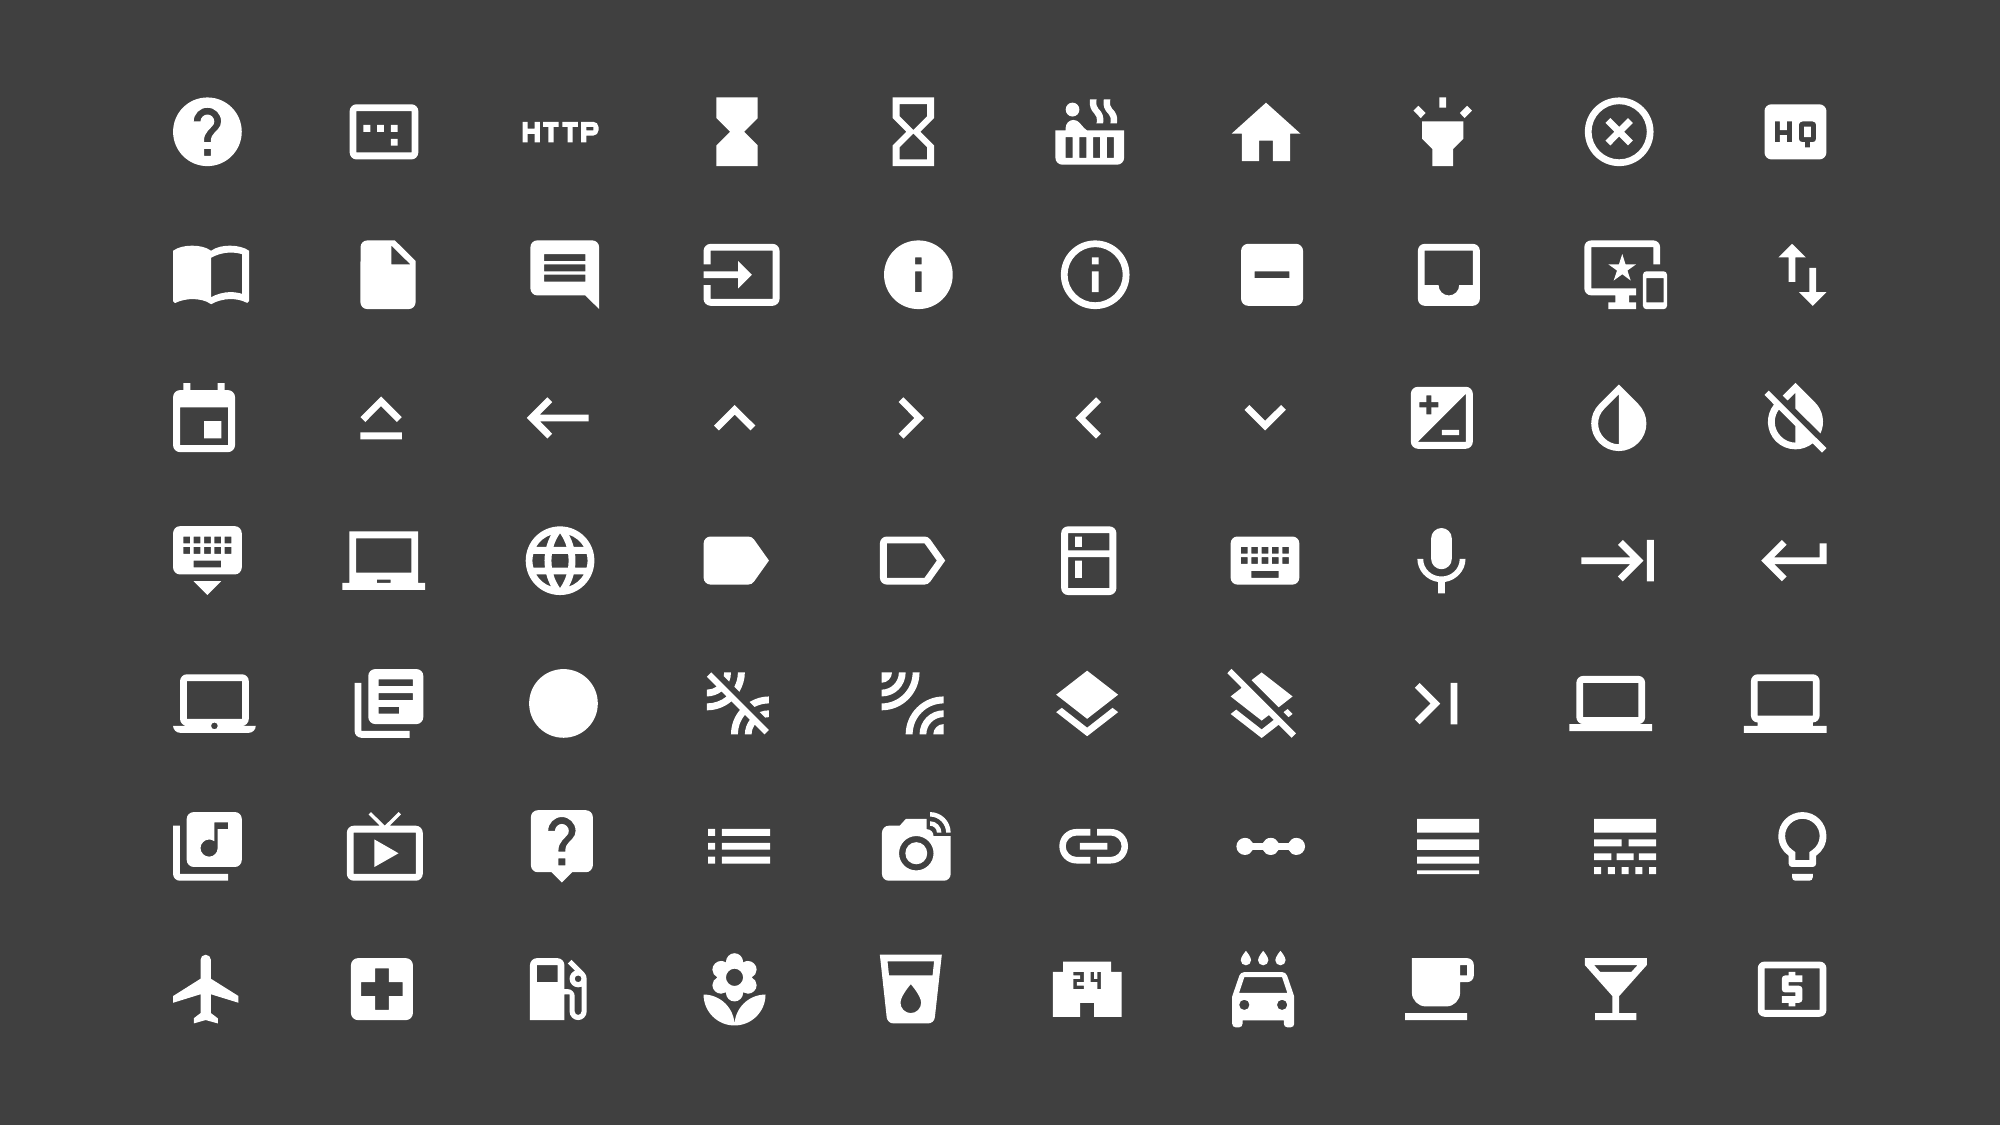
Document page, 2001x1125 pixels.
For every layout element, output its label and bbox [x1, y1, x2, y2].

text_box [530, 810, 593, 883]
text_box [1059, 828, 1091, 864]
text_box [721, 856, 771, 864]
text_box [1089, 99, 1104, 124]
text_box [721, 828, 771, 836]
text_box [1584, 240, 1661, 310]
text_box [173, 825, 229, 881]
text_box [1581, 539, 1644, 582]
text_box [1417, 558, 1466, 594]
text_box [1621, 867, 1629, 875]
text_box [173, 526, 242, 575]
text_box [1439, 97, 1447, 108]
text_box [1417, 243, 1480, 306]
text_box [525, 526, 595, 596]
text_box [173, 245, 250, 305]
text_box [1236, 837, 1306, 855]
text_box [881, 818, 951, 881]
text_box [1594, 853, 1612, 861]
text_box [1097, 828, 1129, 864]
text_box [712, 953, 757, 1002]
text_box [1230, 536, 1300, 585]
text_box [522, 121, 540, 143]
text_box [173, 954, 239, 1024]
text_box [526, 397, 589, 439]
text_box [529, 958, 587, 1021]
text_box [708, 856, 716, 864]
text_box [360, 240, 416, 310]
text_box [1231, 102, 1301, 162]
text_box [703, 536, 769, 585]
text_box [1103, 99, 1118, 124]
text_box [881, 672, 920, 711]
text_box [1241, 243, 1304, 306]
text_box [706, 672, 769, 735]
text_box [173, 97, 242, 167]
text_box [1594, 839, 1622, 847]
text_box [714, 404, 756, 431]
text_box [186, 812, 242, 867]
text_box [1782, 382, 1824, 434]
text_box [1056, 670, 1119, 719]
text_box [173, 674, 256, 733]
text_box [1792, 873, 1813, 881]
text_box [879, 536, 946, 585]
text_box [529, 669, 598, 738]
text_box [1594, 818, 1657, 833]
text_box [1061, 526, 1117, 596]
text_box [1258, 950, 1269, 966]
text_box [562, 121, 578, 143]
text_box [368, 669, 424, 725]
text_box [581, 121, 599, 143]
text_box [703, 243, 780, 306]
text_box [173, 383, 236, 453]
text_box [1764, 104, 1827, 160]
text_box [543, 121, 559, 143]
text_box [1417, 818, 1480, 833]
text_box [1413, 105, 1426, 119]
text_box [1607, 867, 1615, 875]
text_box [1431, 528, 1452, 570]
text_box [1065, 102, 1080, 117]
text_box [703, 994, 766, 1026]
text_box [892, 97, 935, 167]
text_box [1417, 856, 1480, 864]
text_box [898, 397, 925, 439]
text_box [1422, 121, 1464, 167]
text_box [1052, 961, 1122, 1017]
text_box [1075, 397, 1101, 439]
text_box [1798, 267, 1827, 306]
text_box [1569, 675, 1653, 732]
text_box [1584, 97, 1654, 167]
text_box [708, 828, 716, 836]
text_box [1743, 674, 1827, 733]
text_box [1410, 386, 1473, 449]
text_box [360, 432, 402, 440]
text_box [342, 531, 426, 590]
text_box [1757, 961, 1827, 1017]
text_box [1232, 972, 1295, 1028]
text_box [1411, 958, 1474, 1007]
text_box [354, 682, 410, 738]
text_box [1591, 384, 1647, 452]
text_box [708, 842, 716, 850]
text_box [1649, 867, 1657, 875]
text_box [346, 812, 423, 881]
text_box [530, 240, 600, 310]
text_box [879, 954, 942, 1024]
text_box [1778, 812, 1827, 867]
text_box [1450, 682, 1458, 725]
text_box [1079, 842, 1108, 850]
text_box [1055, 119, 1125, 165]
text_box [350, 958, 413, 1021]
text_box [721, 842, 771, 850]
text_box [1417, 870, 1480, 875]
text_box [1240, 950, 1252, 966]
text_box [884, 240, 953, 310]
text_box [1584, 958, 1647, 1021]
text_box [1635, 867, 1643, 875]
text_box [1628, 839, 1657, 847]
text_box [1459, 105, 1472, 119]
text_box [1646, 539, 1654, 582]
text_box [1594, 867, 1602, 875]
text_box [1764, 390, 1827, 453]
text_box [1227, 668, 1296, 739]
text_box [349, 104, 419, 160]
text_box [1417, 839, 1480, 850]
text_box [1638, 853, 1657, 861]
text_box [193, 581, 222, 596]
text_box [930, 812, 951, 833]
text_box [1642, 271, 1668, 310]
text_box [1275, 950, 1286, 966]
text_box [1405, 1013, 1468, 1021]
text_box [1244, 404, 1286, 431]
text_box [1060, 240, 1130, 310]
text_box [360, 396, 402, 423]
text_box [716, 97, 758, 167]
text_box [1056, 707, 1119, 737]
text_box [1761, 539, 1827, 582]
text_box [1414, 682, 1441, 725]
text_box [1778, 243, 1806, 282]
text_box [905, 696, 944, 735]
text_box [1616, 853, 1634, 861]
